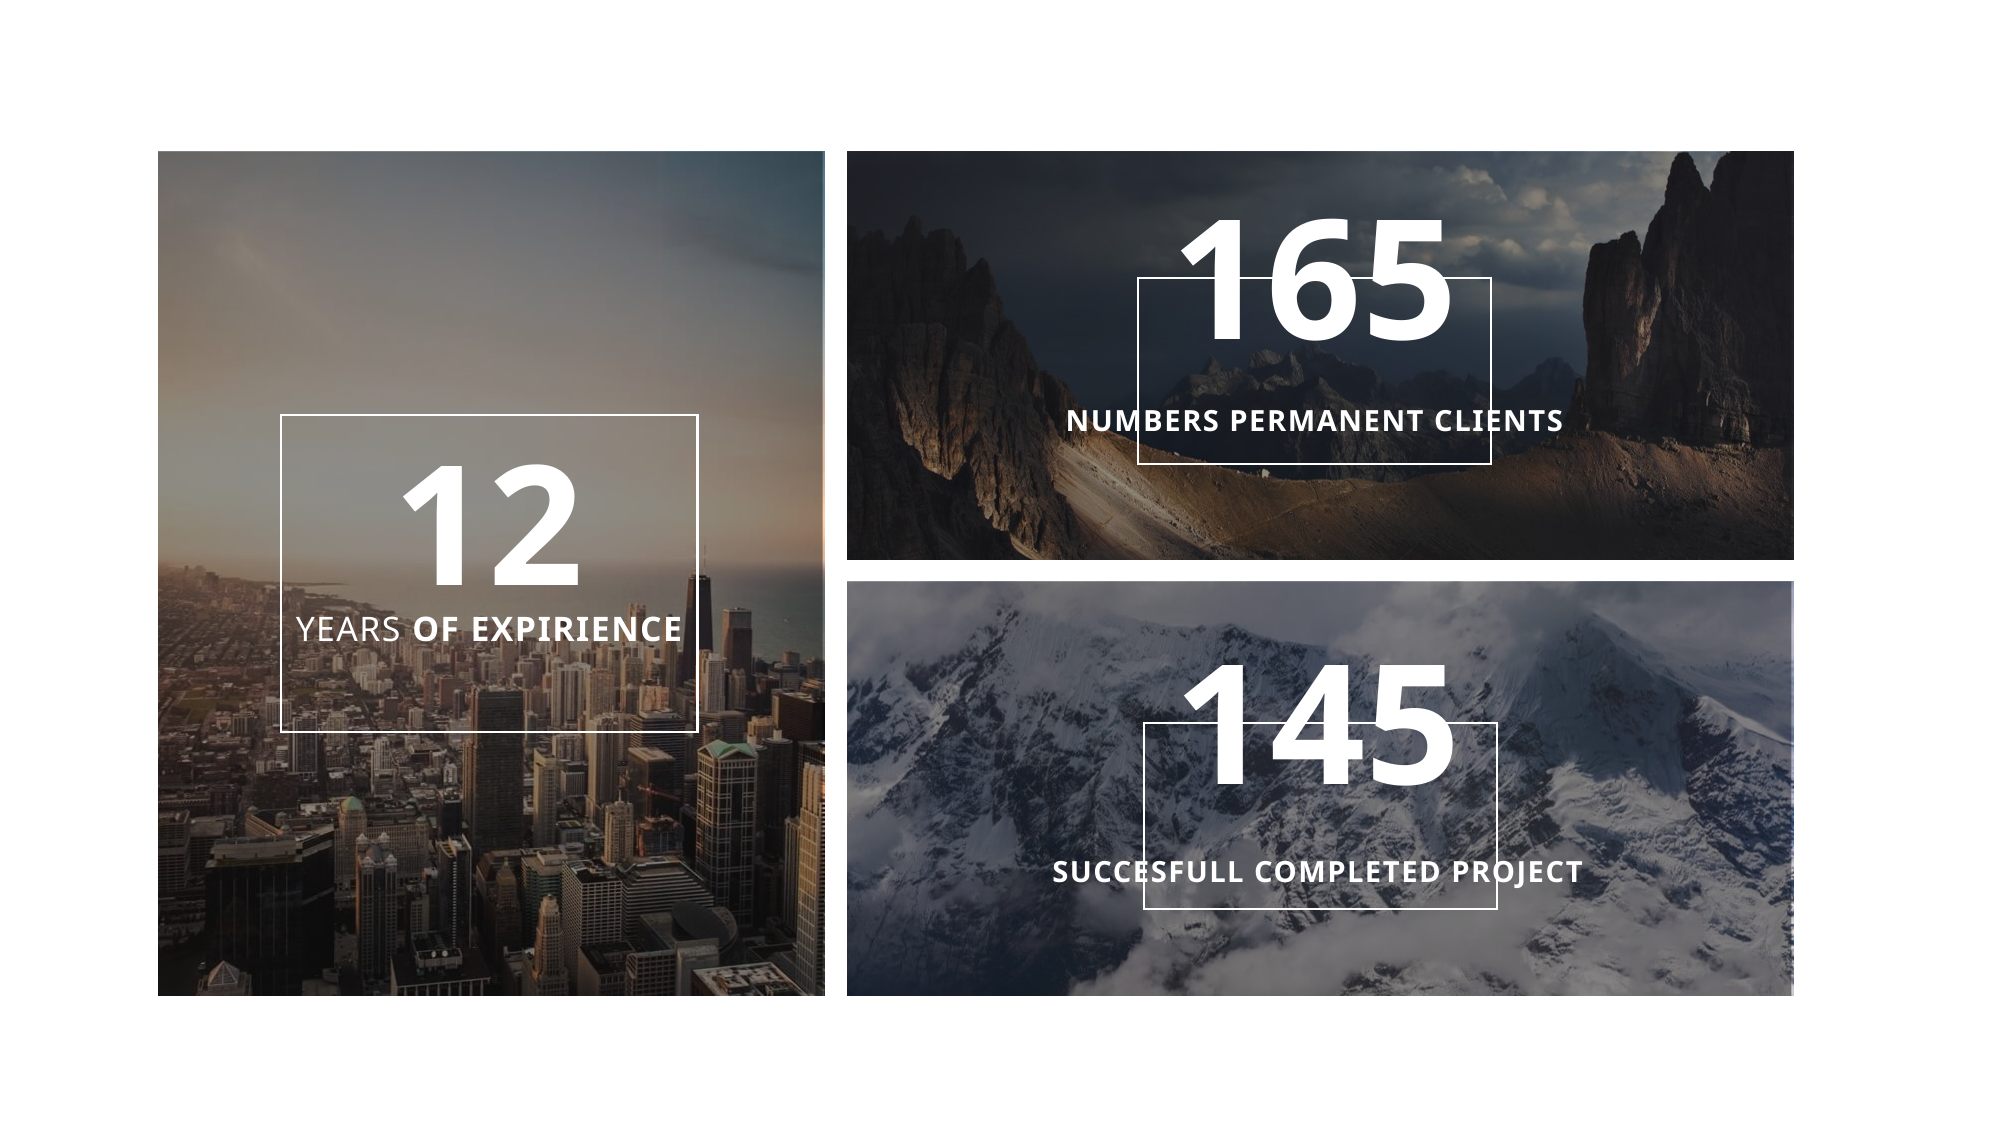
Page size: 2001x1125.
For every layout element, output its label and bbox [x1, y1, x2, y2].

picture [847, 151, 1794, 560]
picture [847, 581, 1794, 996]
text_box [191, 573, 787, 710]
text_box [1017, 328, 1613, 491]
text_box [1020, 772, 1616, 942]
picture [157, 151, 825, 996]
